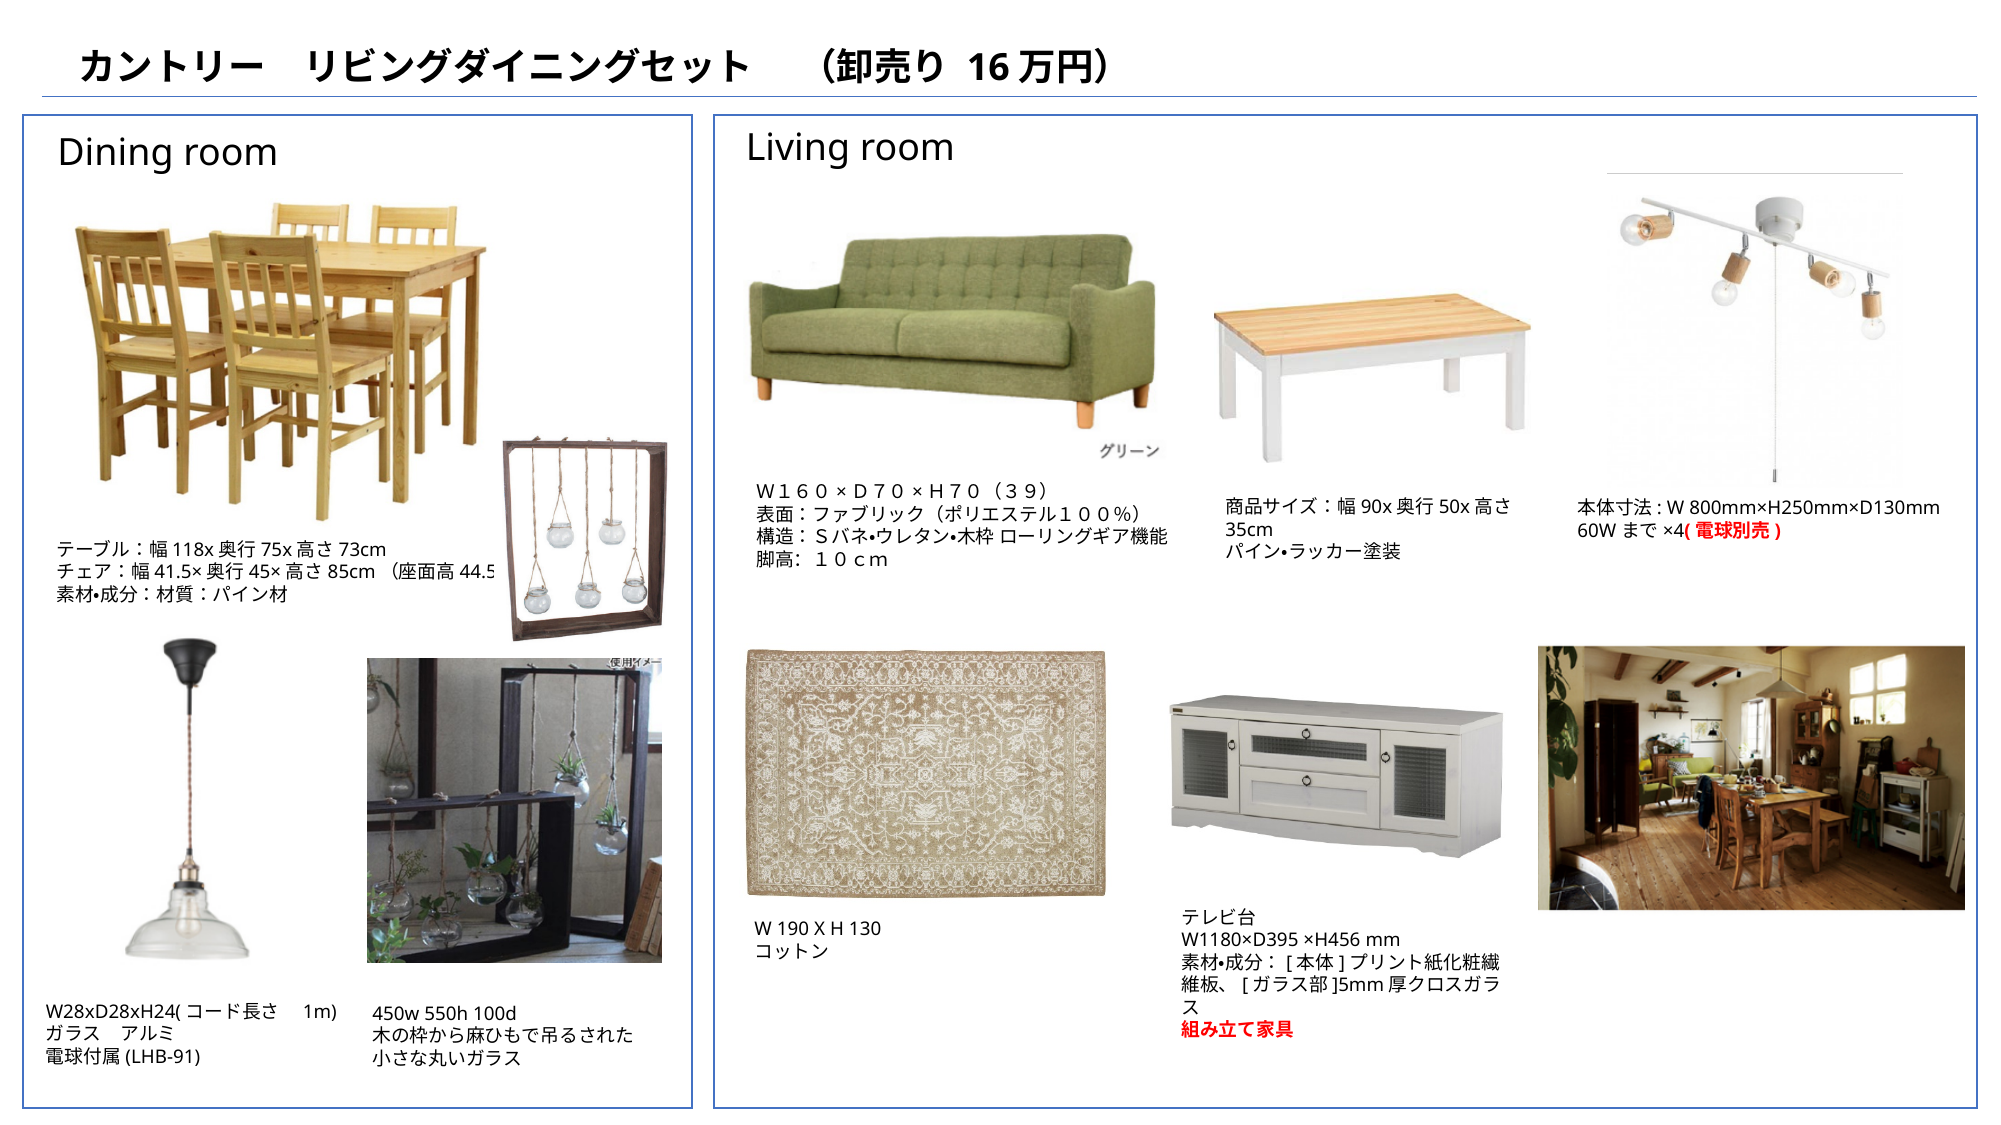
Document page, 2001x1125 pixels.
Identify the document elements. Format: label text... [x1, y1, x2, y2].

picture [1214, 281, 1533, 463]
text_box カントリー リビングダイニングセット （卸売り 16万円） [63, 35, 1965, 96]
picture [84, 617, 292, 988]
picture [739, 643, 1112, 904]
text_box 450w 550h 100d 木の枠から麻ひもで吊るされた 小さな丸いガラス [357, 994, 662, 1077]
picture [46, 198, 674, 647]
text_box 本体寸法: W 800mm×H250mm×D130mm 60Wまで×4(電球別売) [1562, 488, 1965, 549]
picture [366, 658, 662, 963]
text_box Living room [731, 115, 971, 175]
text_box [713, 114, 1978, 1109]
text_box Dining room [42, 120, 294, 181]
picture [733, 187, 1177, 473]
picture [1161, 689, 1509, 868]
text_box 商品サイズ：幅90x奥行50x高さ35cm パイン・ラッカー塗装 [1210, 487, 1563, 570]
picture [1538, 565, 1965, 992]
text_box Ｗ１６０×Ｄ７０×Ｈ７０（３９） 表面：ファブリック（ポリエステル１００％） 構造：Ｓバネ・ウレタン・木枠 ローリングギア機能 脚高：１０ｃｍ [741, 472, 1183, 578]
picture [1607, 171, 1903, 488]
text_box テレビ台 W1180×D395 ×H456 mm 素材・成分：[本体]プリント紙化粧繊維板、[ガラス部]5mm厚クロスガラス 組み立て家具 [1166, 897, 1519, 1048]
text_box [22, 114, 693, 1109]
